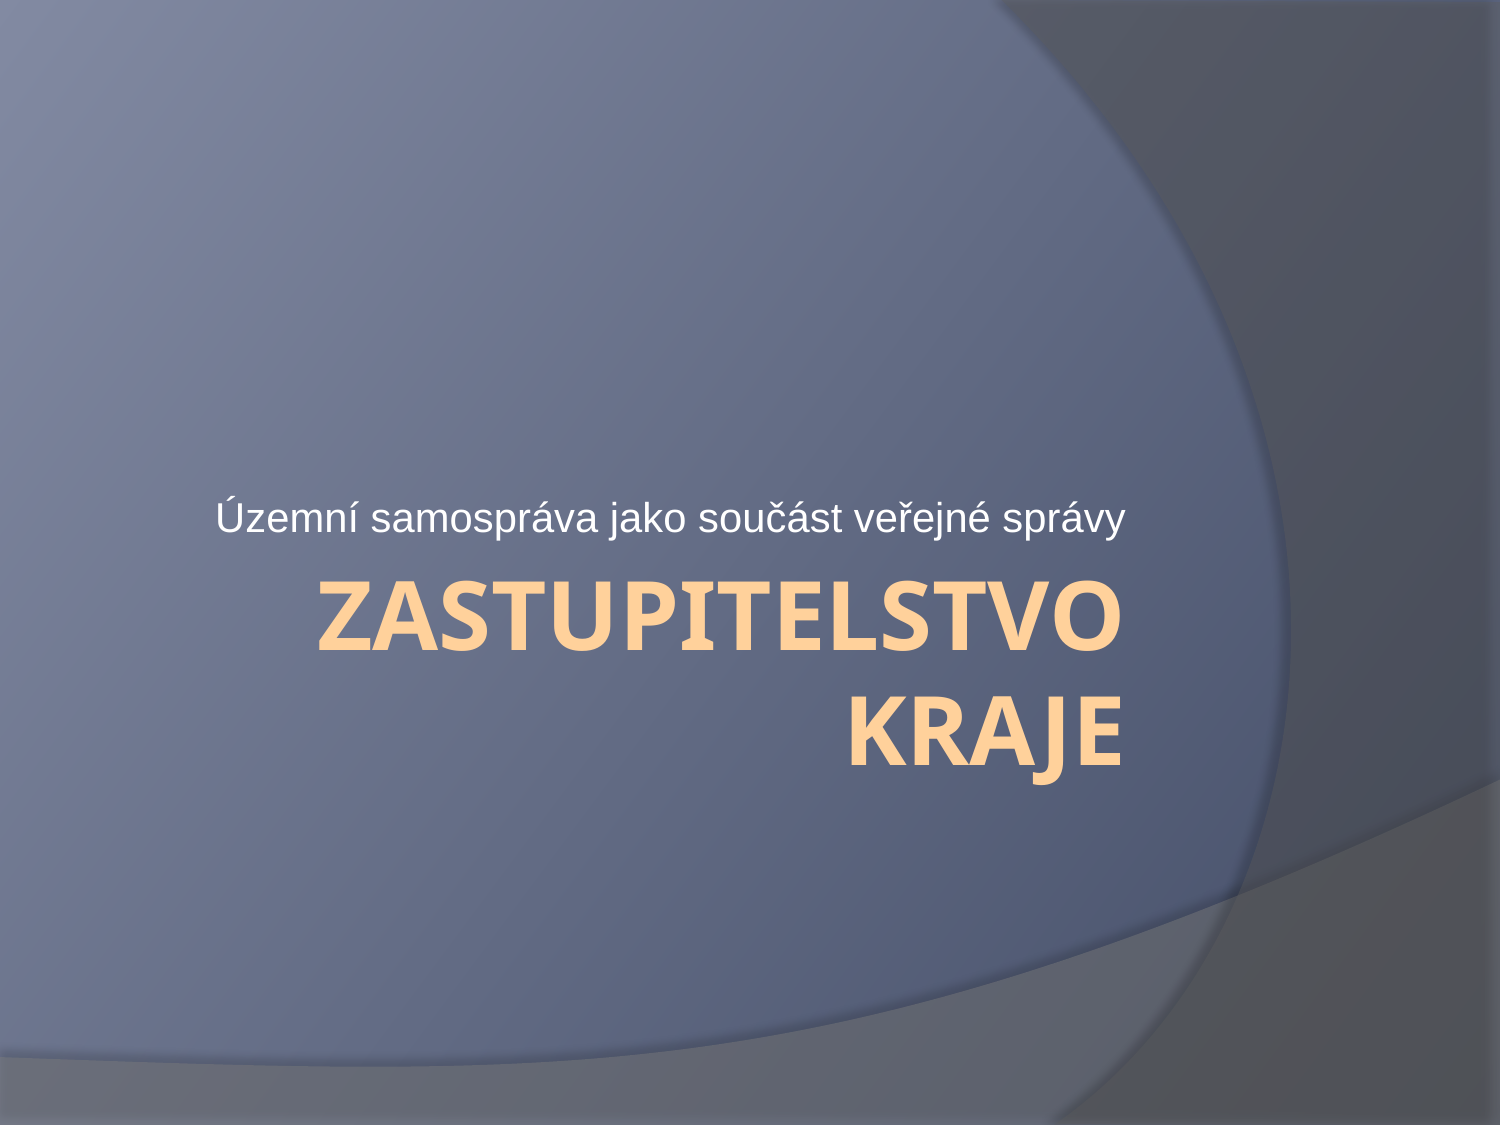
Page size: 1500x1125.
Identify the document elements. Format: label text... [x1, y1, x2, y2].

title Zastupitelstvo kraje [70, 547, 1134, 925]
subtitle Územní samospráva jako součást veřejné správy [71, 253, 1134, 541]
